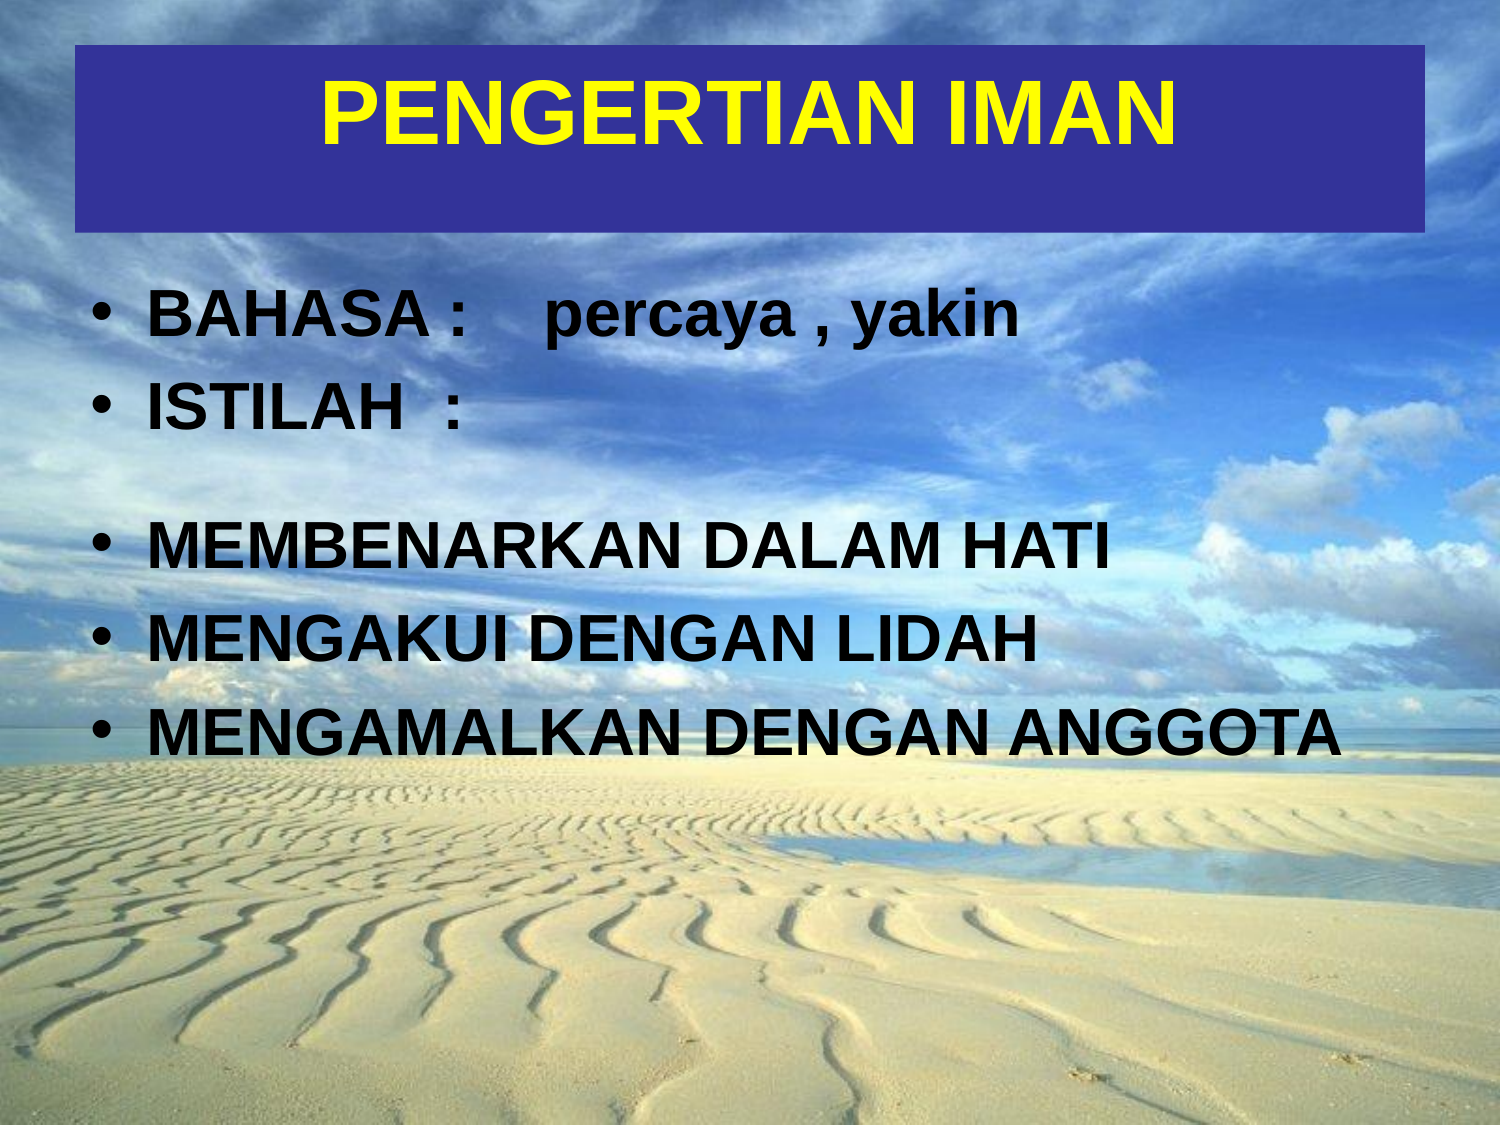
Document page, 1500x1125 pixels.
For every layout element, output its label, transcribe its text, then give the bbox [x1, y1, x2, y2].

list BAHASA : percaya , yakin ISTILAH : MEMBENARKAN DALAM HATI MENGAKUI DENGAN LIDAH MENGAMALKAN DENGAN ANGGOTA [75, 262, 1425, 1005]
picture [0, 0, 1500, 1125]
title PENGERTIAN IMAN [75, 45, 1425, 233]
